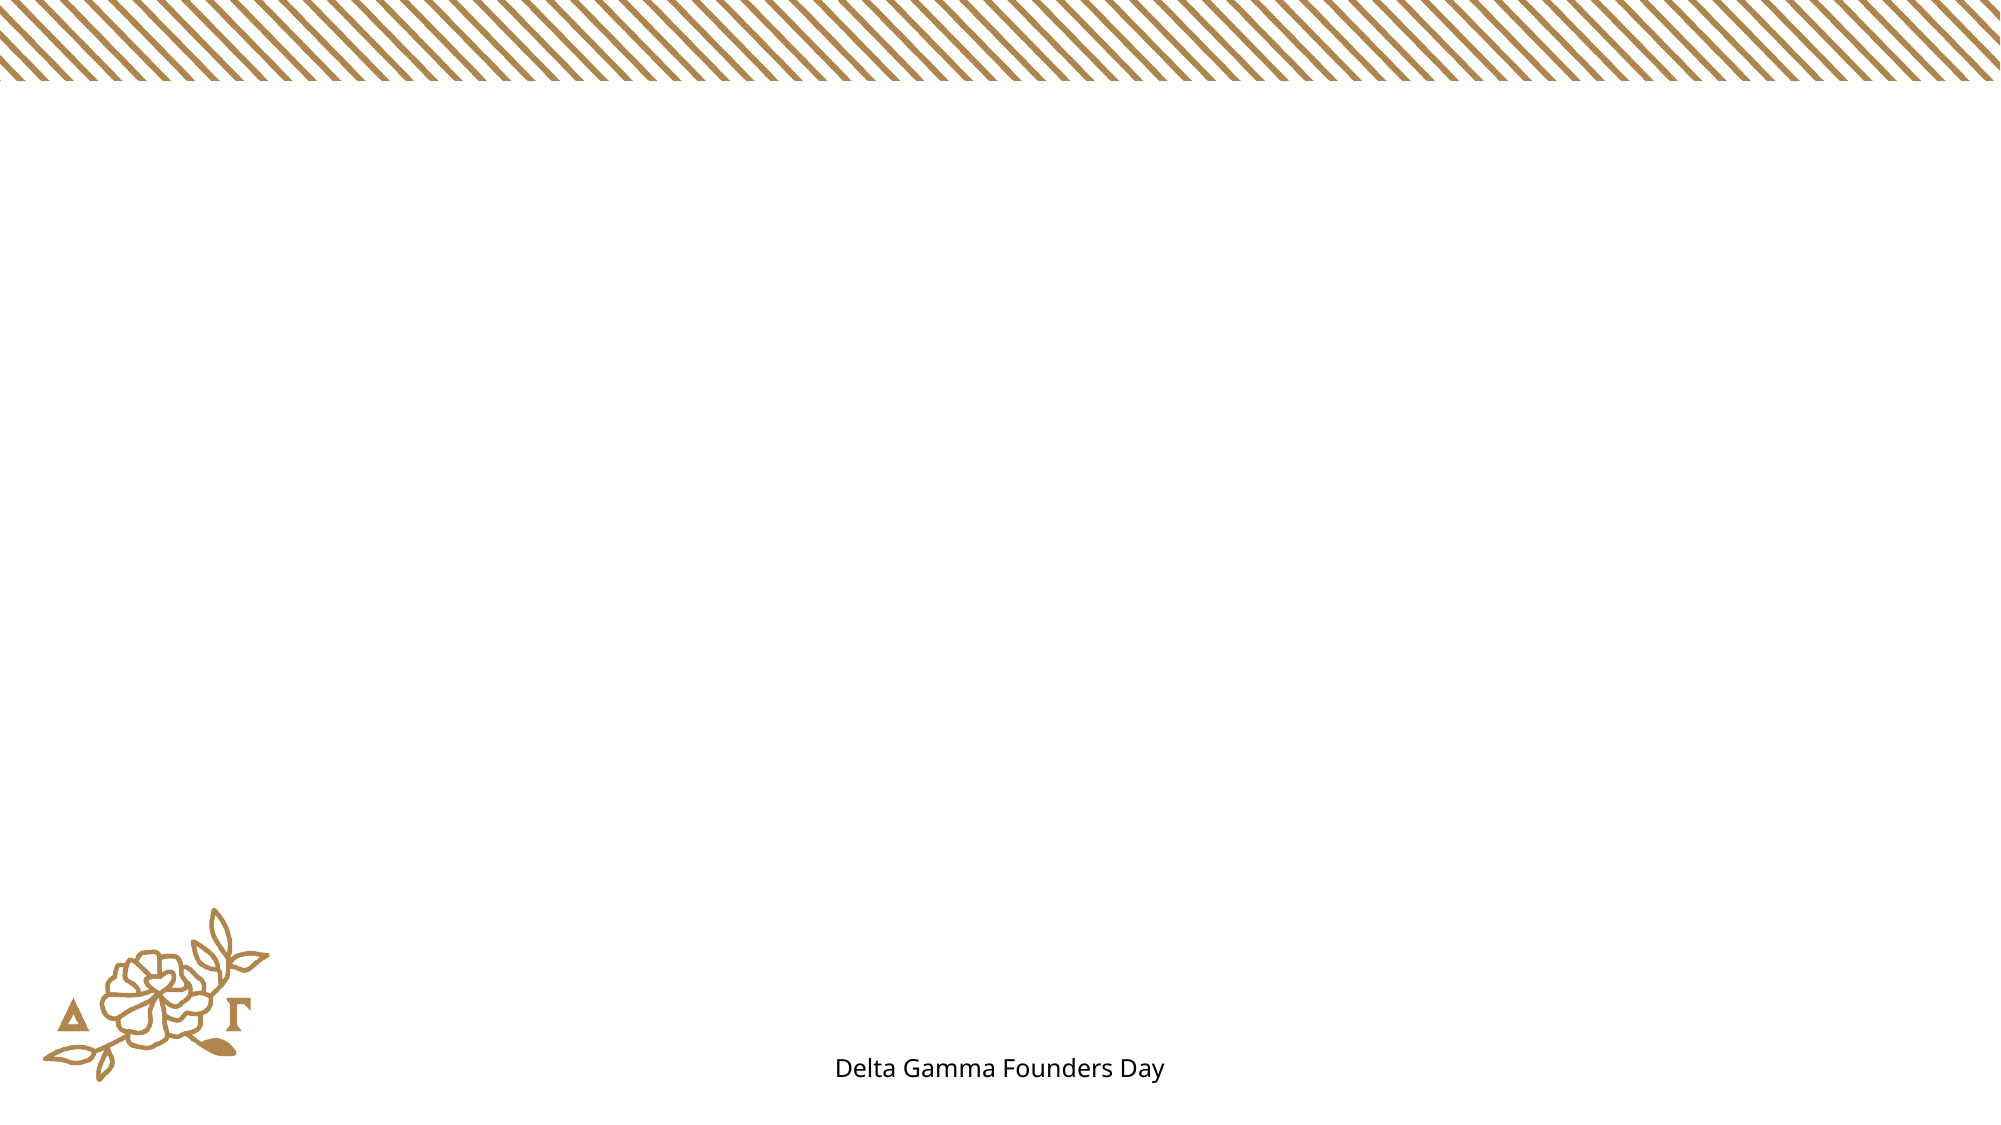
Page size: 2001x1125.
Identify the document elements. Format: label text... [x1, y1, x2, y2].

picture [13, 851, 299, 1125]
footer Delta Gamma Founders Day [662, 1045, 1338, 1083]
picture [0, 0, 2001, 81]
